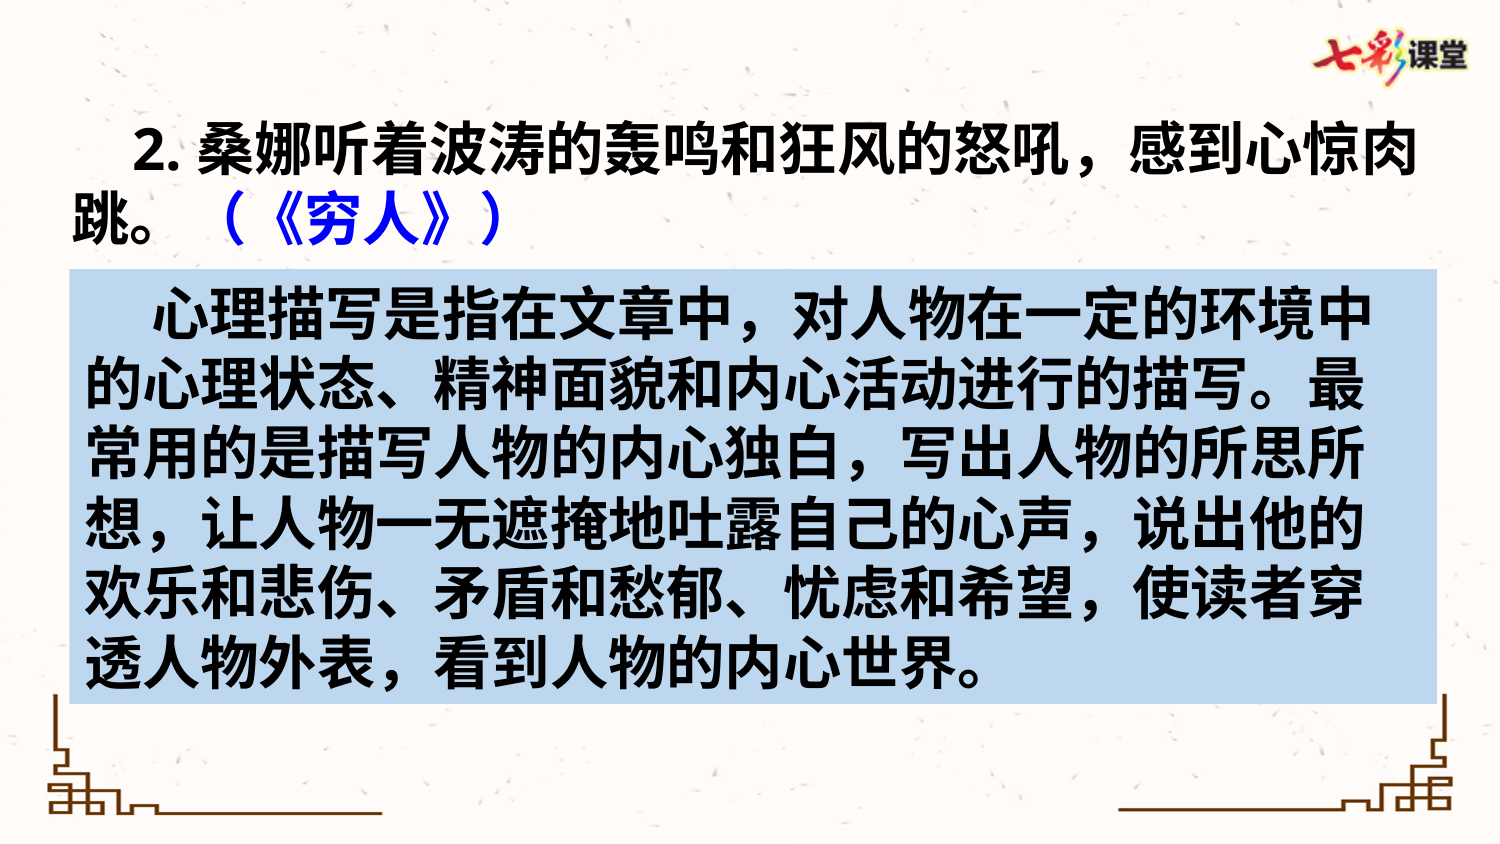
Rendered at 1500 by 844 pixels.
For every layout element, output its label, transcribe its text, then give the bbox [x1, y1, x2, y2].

text_box 心理描写是指在文章中，对人物在一定的环境中的心理状态、精神面貌和内心活动进行的描写。最常用的是描写人物的内心独白，写出人物的所思所想，让人物一无遮掩地吐露自己的心声，说出他的欢乐和悲伤、矛盾和愁郁、忧虑和希望，使读者穿透人物外表，看到人物的内心世界。 [69, 269, 1437, 704]
picture [0, 0, 1500, 844]
text_box 2.桑娜听着波涛的轰鸣和狂风的怒吼，感到心惊肉跳。（《穷人》） [56, 105, 1444, 260]
